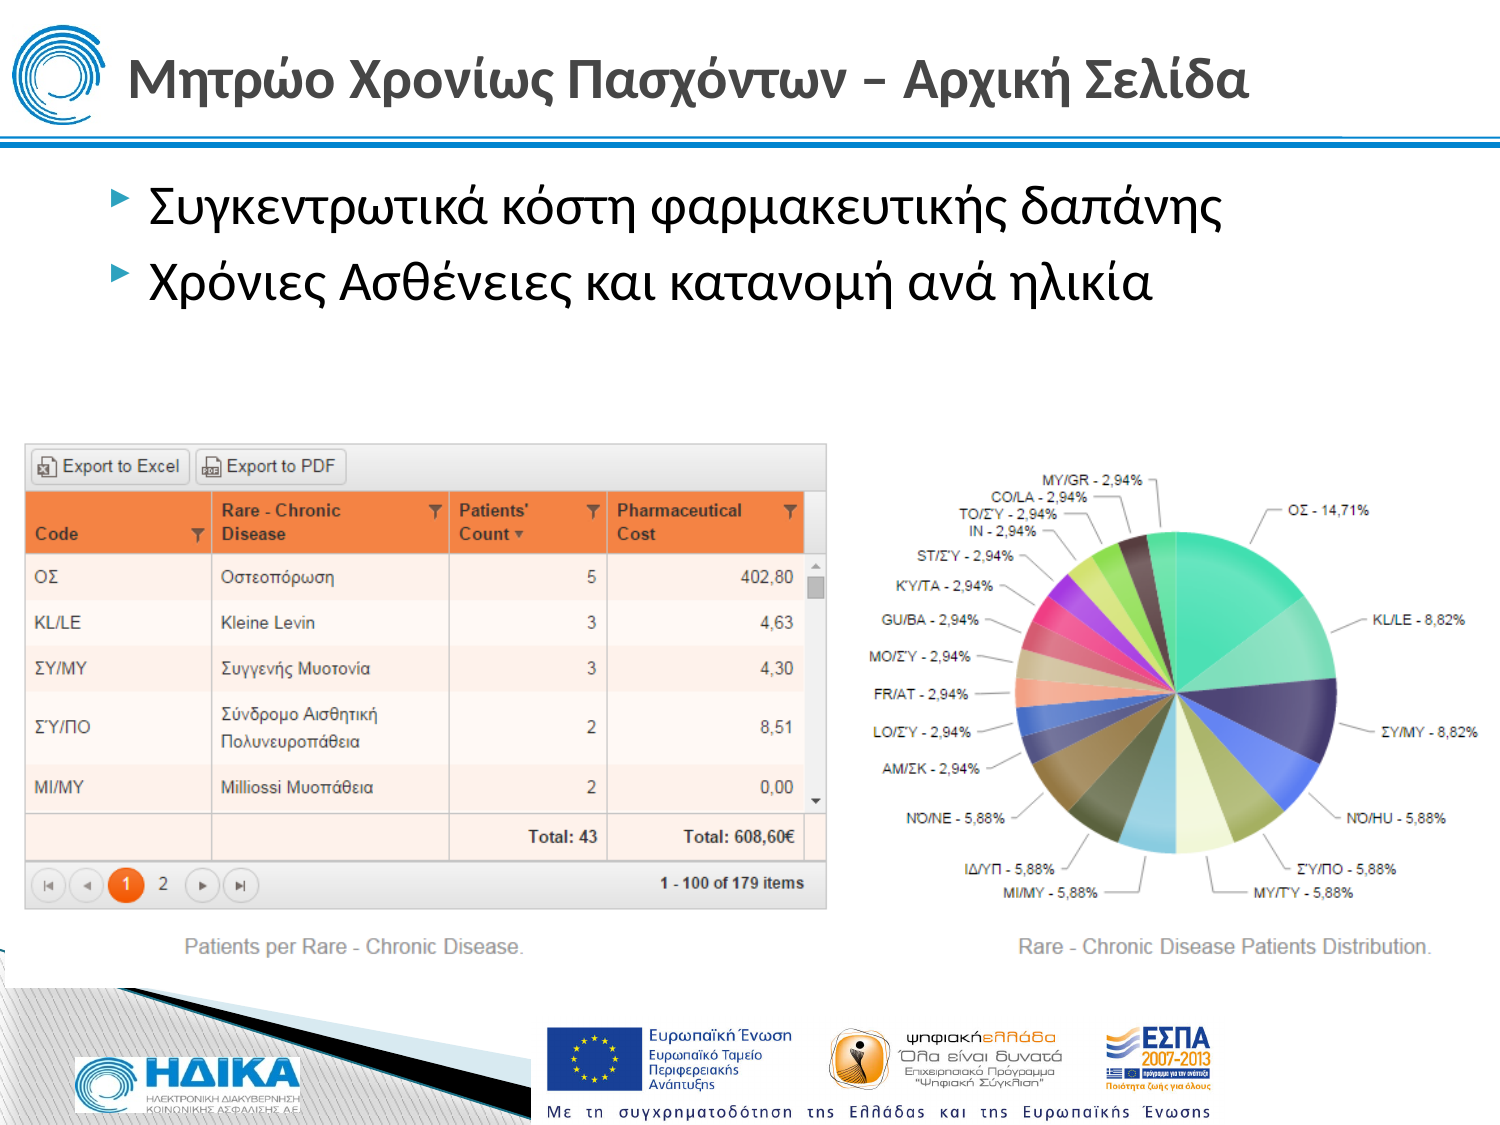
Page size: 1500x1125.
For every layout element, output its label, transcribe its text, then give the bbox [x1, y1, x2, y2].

picture [75, 1057, 300, 1113]
list Συγκεντρωτικά κόστη φαρμακευτικής δαπάνης Χρόνιες Ασθένειες και κατανομή ανά ηλικία [74, 160, 1426, 420]
picture [12, 24, 112, 125]
picture [531, 1016, 1225, 1125]
picture [5, 420, 1490, 988]
title Μητρώο Χρονίως Πασχόντων – Αρχική Σελίδα [112, 12, 1425, 138]
